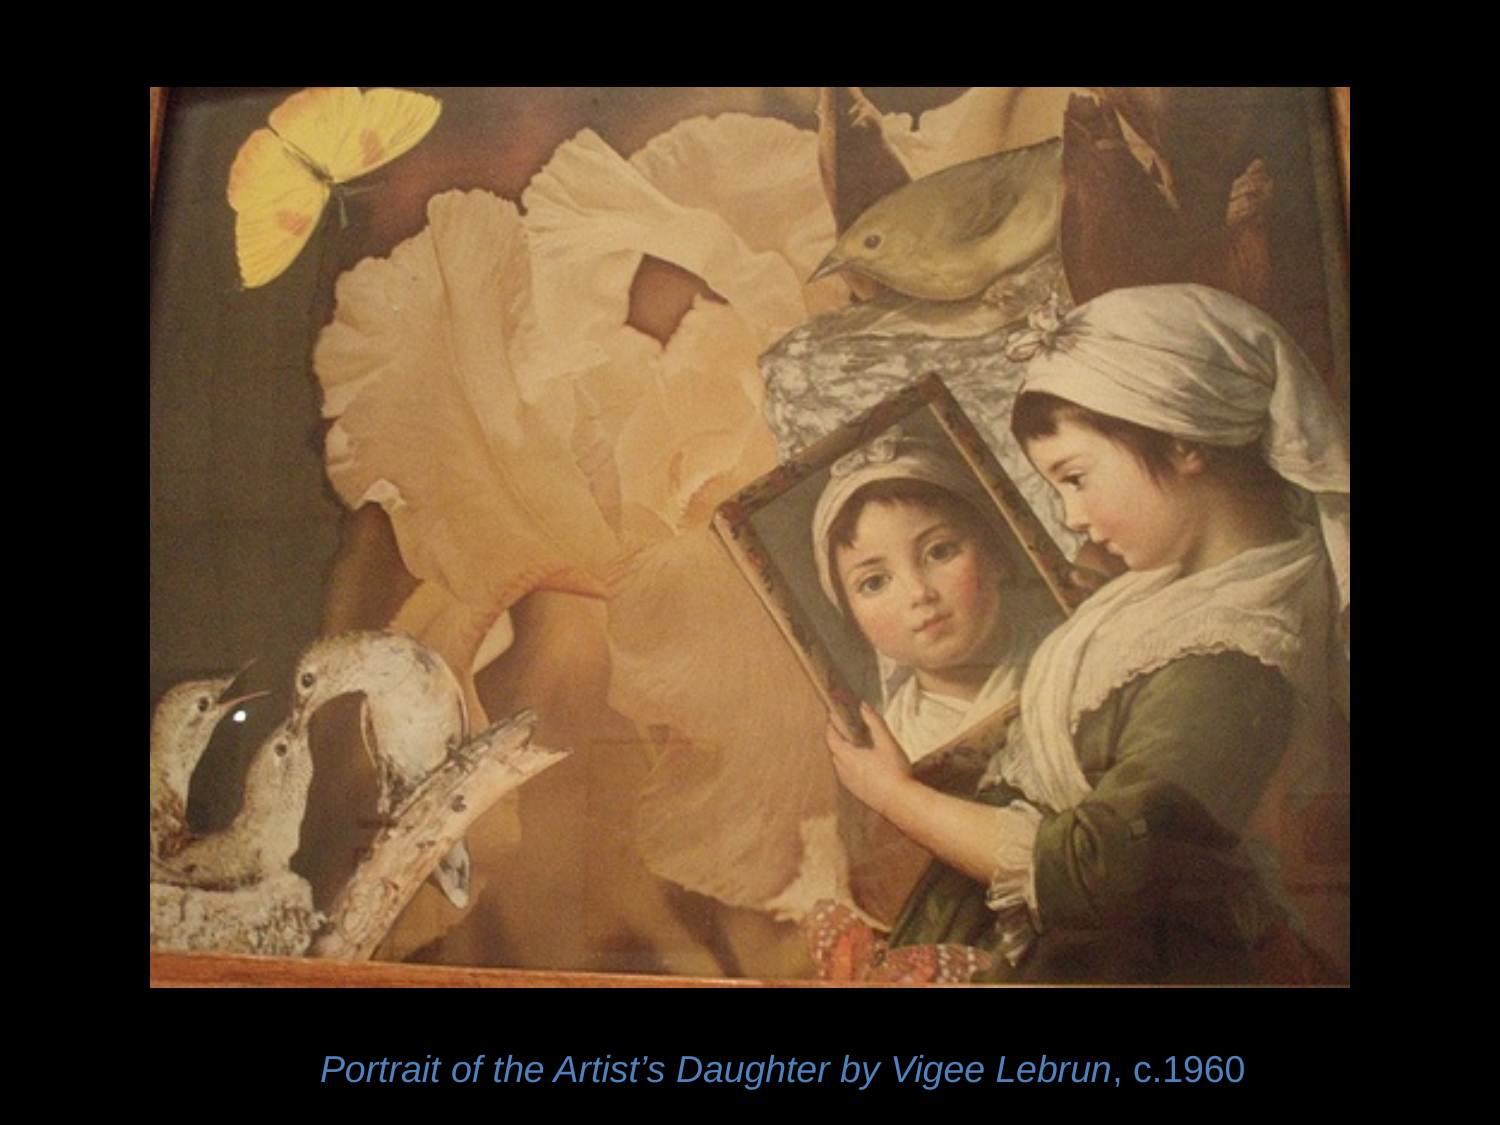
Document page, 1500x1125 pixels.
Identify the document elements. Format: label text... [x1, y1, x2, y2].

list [149, 87, 1351, 988]
text_box Portrait of the Artist’s Daughter by Vigee Lebrun, c.1960 [305, 1037, 1261, 1098]
